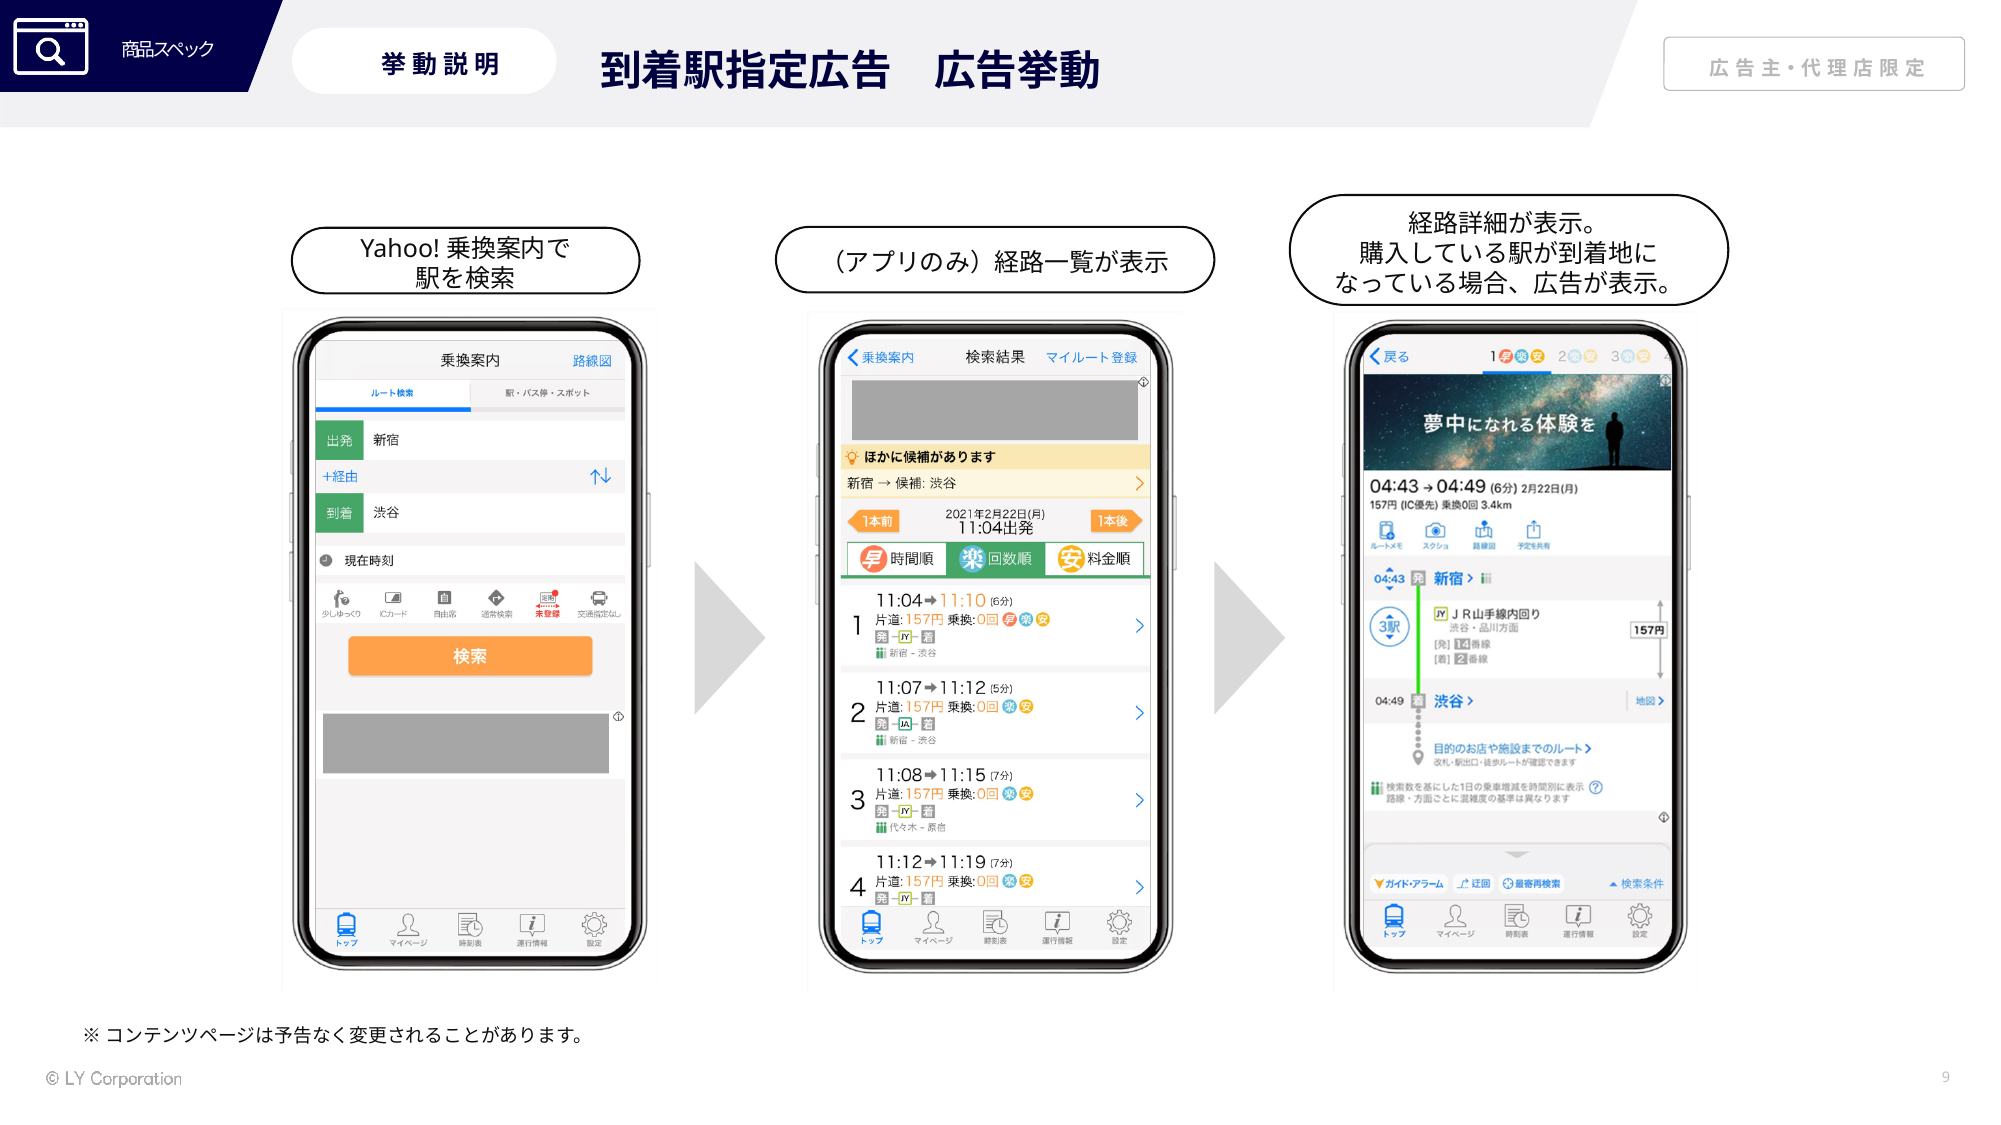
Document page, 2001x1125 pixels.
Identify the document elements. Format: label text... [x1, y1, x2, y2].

picture [46, 1071, 181, 1088]
list 到着駅指定広告 広告挙動 [599, 41, 1481, 97]
text_box ※コンテンツページは予告なく変更されることがあります。 [82, 1024, 592, 1047]
picture [9, 5, 92, 87]
text_box 経路詳細が表示。 購入している駅が到着地に なっている場合、広告が表示。 [1288, 193, 1730, 306]
text_box Yahoo!乗換案内で 駅を検索 [290, 226, 641, 295]
picture [281, 308, 657, 990]
text_box [694, 561, 766, 715]
picture [807, 311, 1183, 993]
text_box [1214, 561, 1286, 715]
list 商品スペック [97, 13, 240, 81]
picture [1333, 311, 1697, 993]
text_box （アプリのみ）経路一覧が表示 [774, 225, 1216, 294]
text_box 挙動説明 [285, 26, 597, 96]
